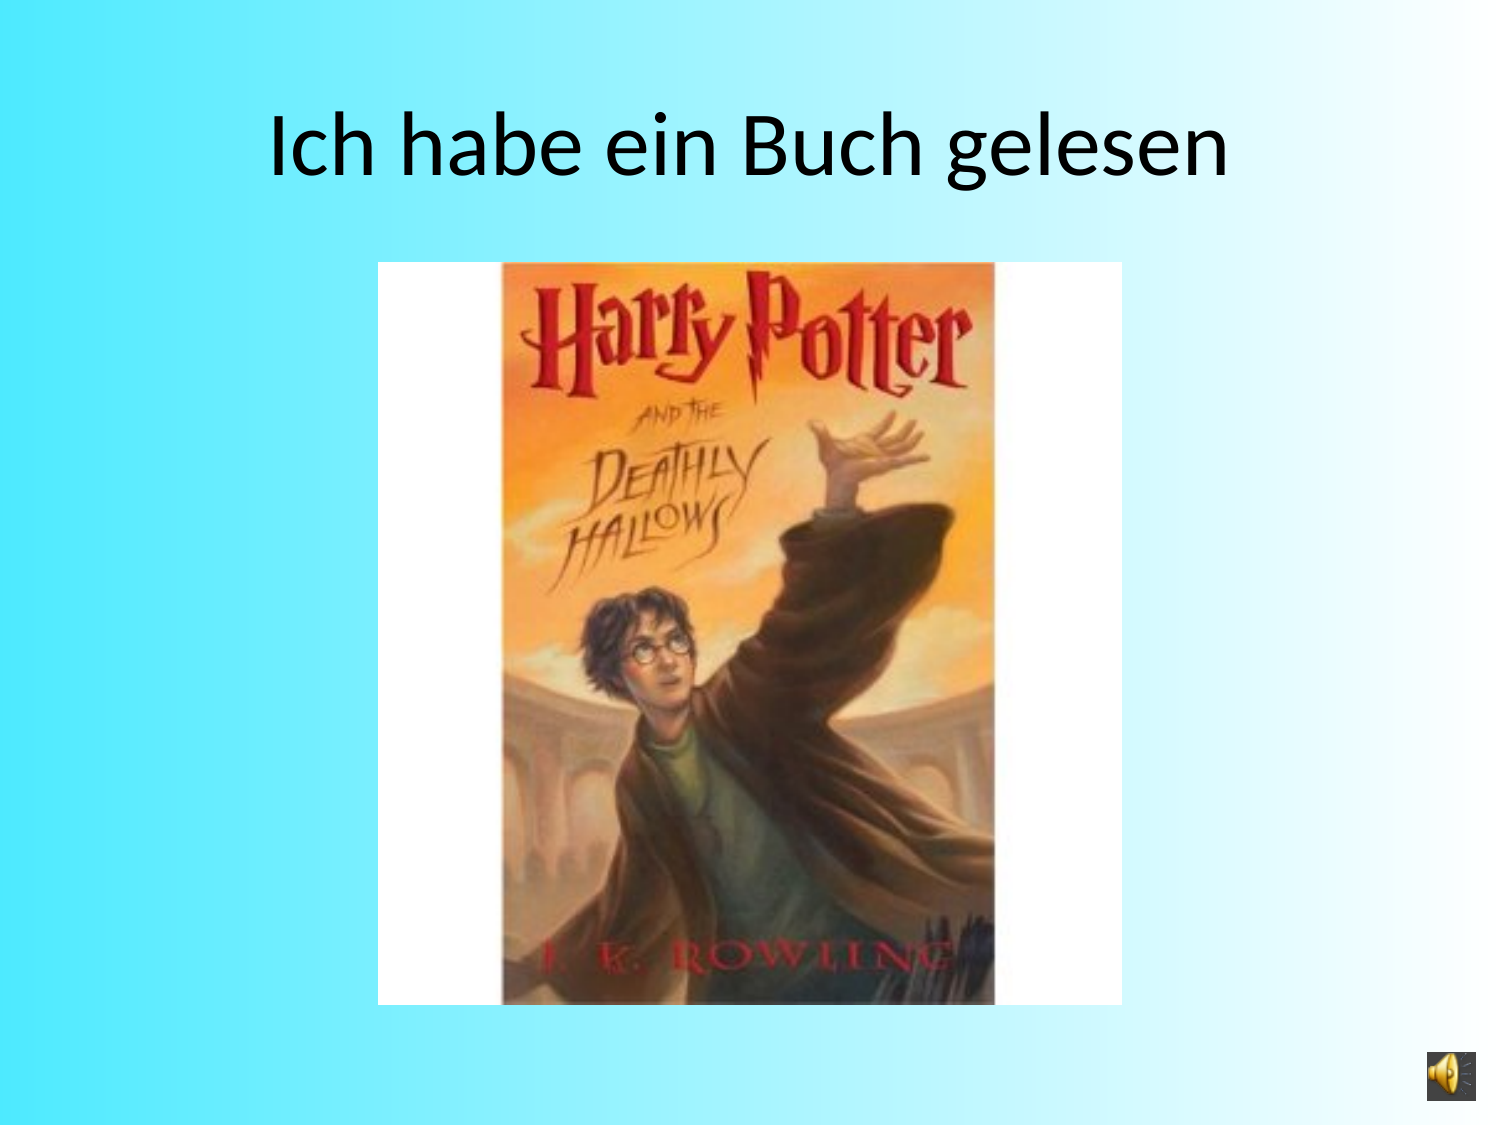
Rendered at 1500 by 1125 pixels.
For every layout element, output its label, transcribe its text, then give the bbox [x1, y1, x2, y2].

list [74, 262, 1426, 1006]
picture [1426, 1051, 1477, 1102]
title Ich habe ein Buch gelesen [74, 44, 1426, 233]
